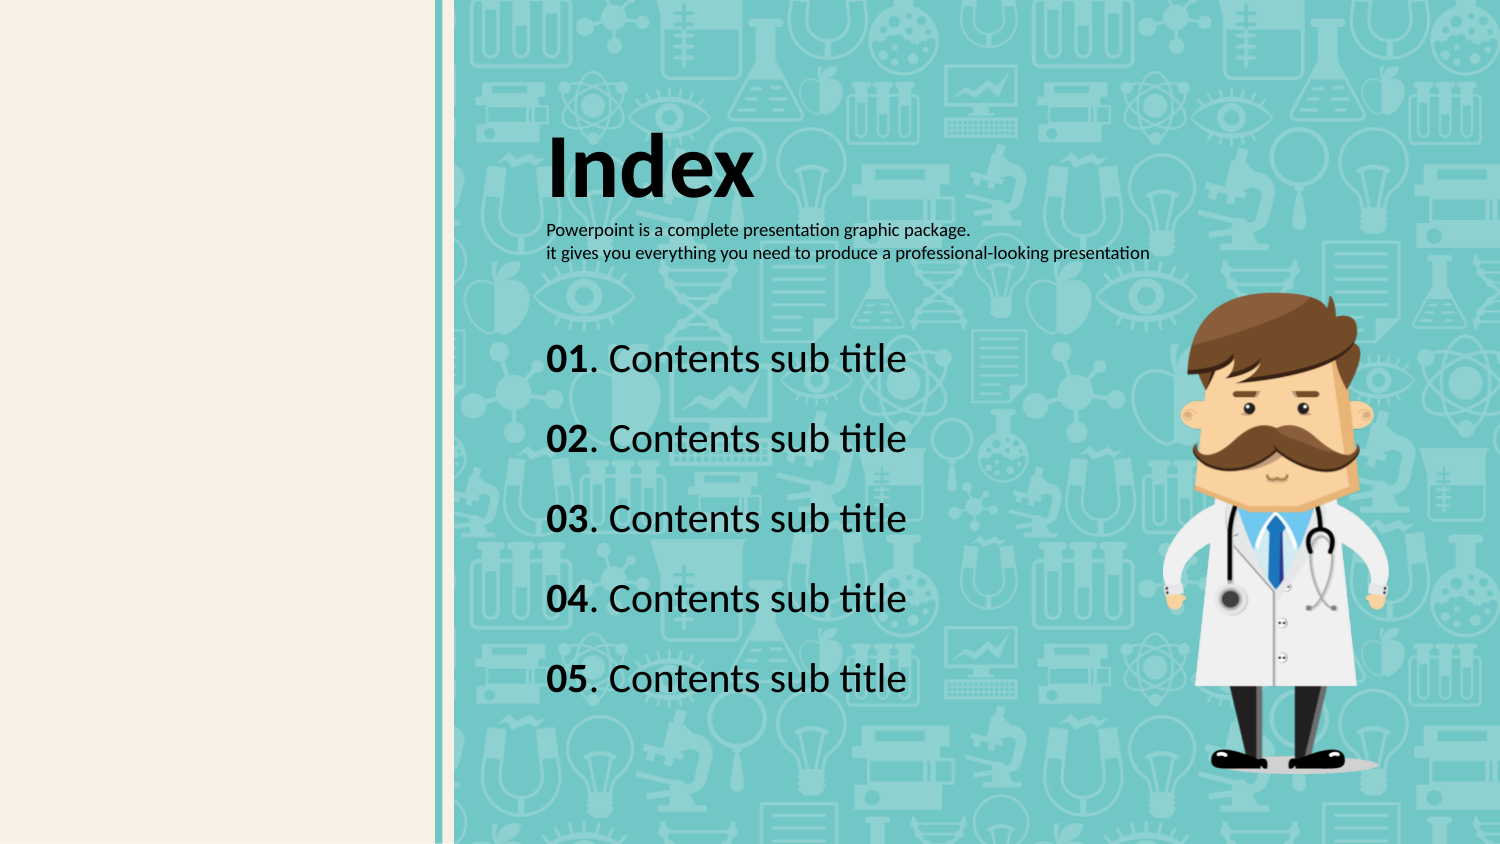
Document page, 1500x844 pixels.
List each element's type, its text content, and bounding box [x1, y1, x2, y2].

list 02. Contents sub title [546, 420, 1306, 484]
text_box Powerpoint is a complete presentation graphic package. it gives you everything you need to produce a professional-looking presentation [546, 218, 1188, 264]
list 01. Contents sub title [546, 340, 1306, 404]
list 05. Contents sub title [546, 660, 1306, 724]
list Index [546, 127, 1306, 211]
picture [454, 0, 1500, 844]
list 03. Contents sub title [546, 500, 1306, 564]
list 04. Contents sub title [546, 580, 1306, 644]
